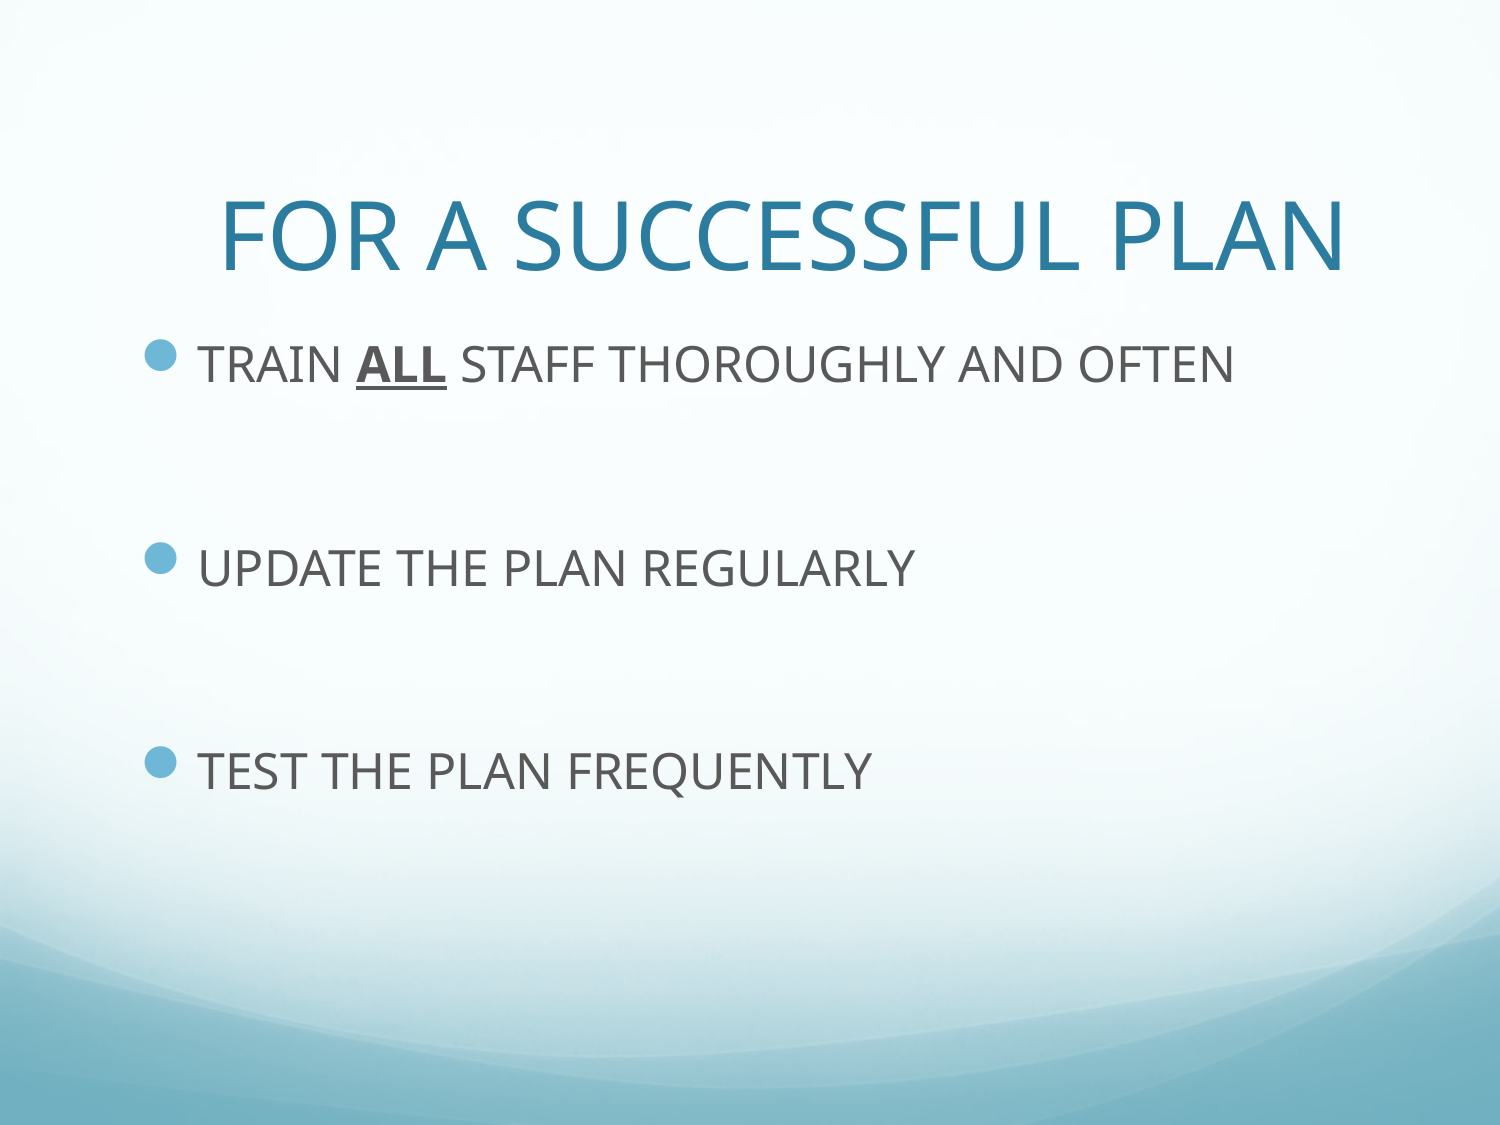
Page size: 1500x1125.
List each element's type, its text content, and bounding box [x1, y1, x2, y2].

list TRAIN ALL STAFF THOROUGHLY AND OFTEN UPDATE THE PLAN REGULARLY TEST THE PLAN FREQUENTLY [125, 324, 1400, 1025]
title FOR A SUCCESSFUL PLAN [99, 174, 1468, 289]
